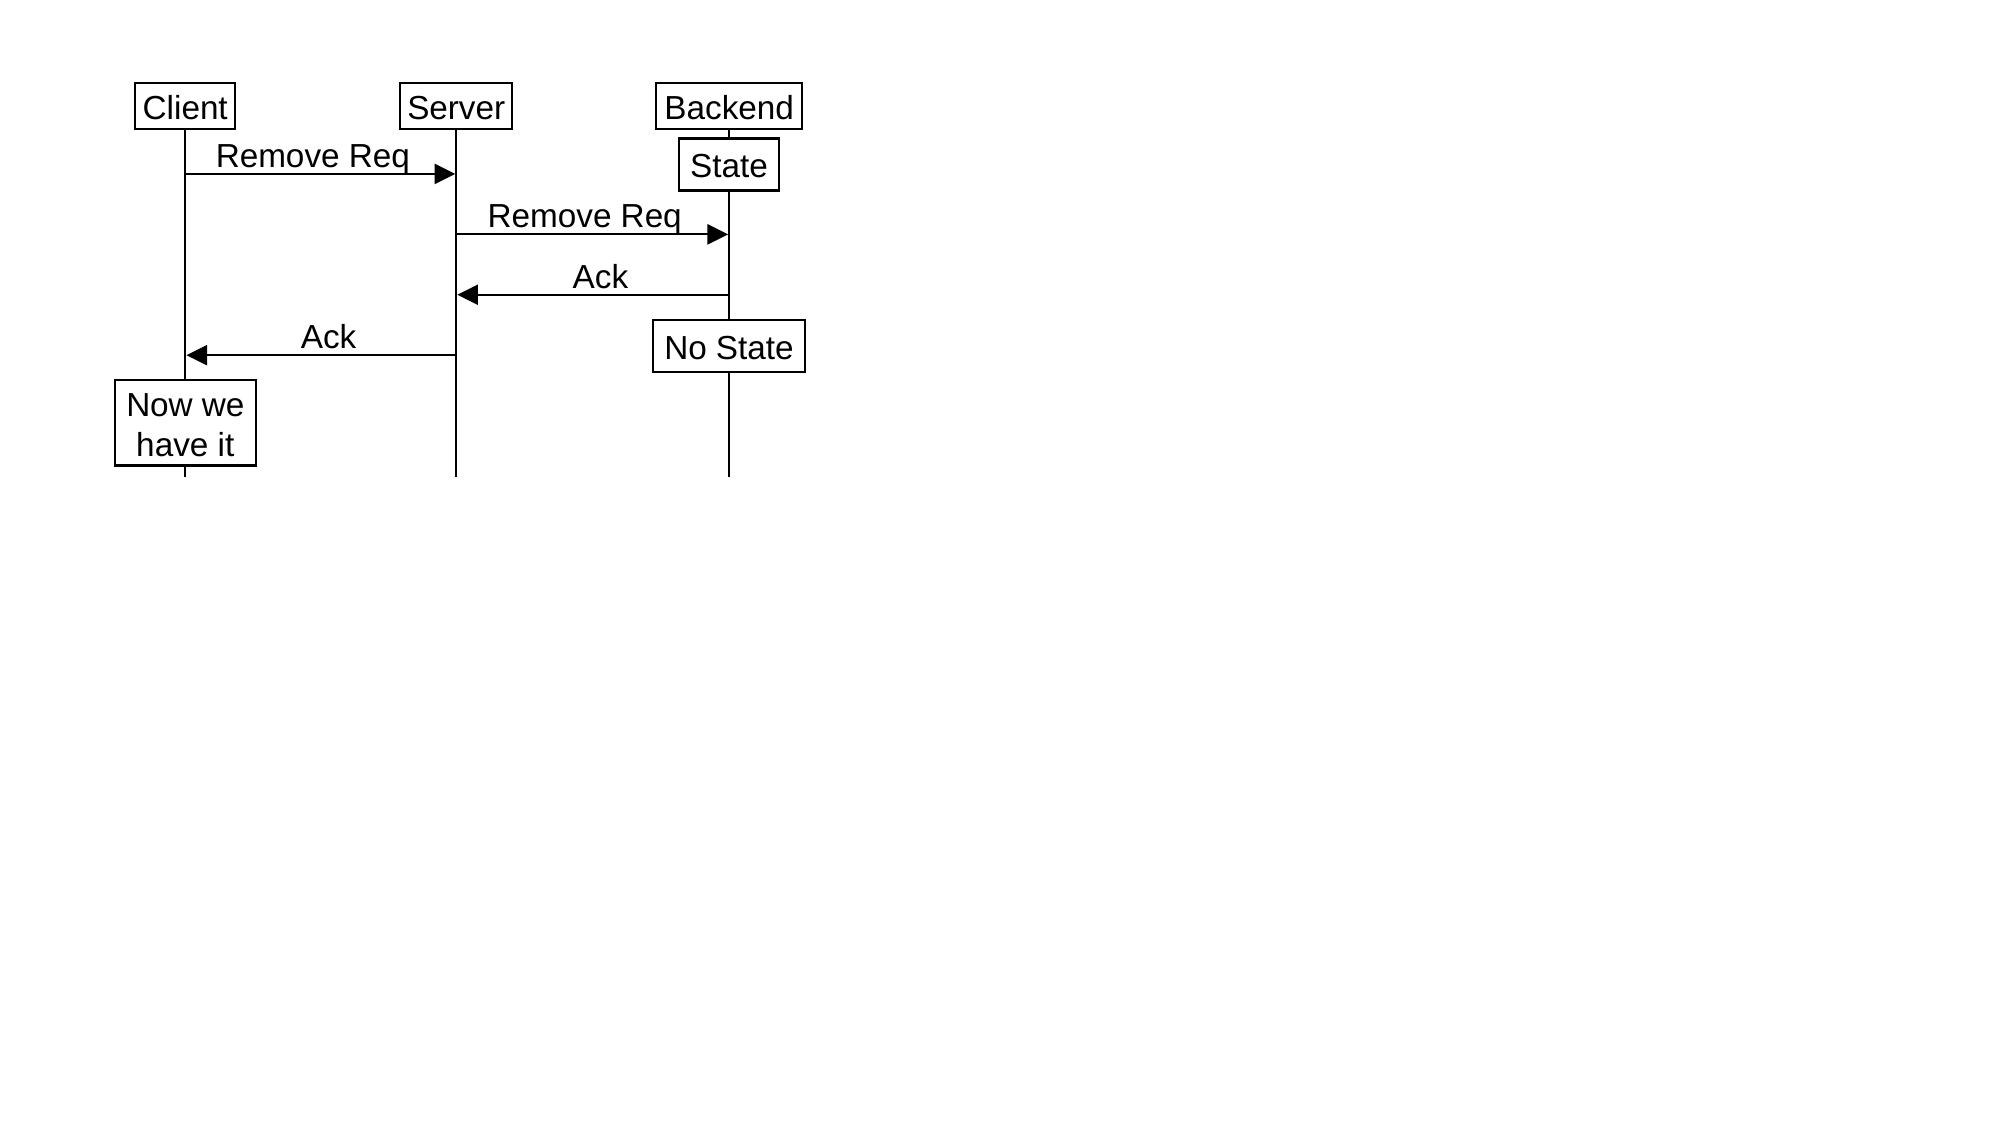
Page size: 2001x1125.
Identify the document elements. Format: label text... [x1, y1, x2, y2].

text_box Ack [298, 316, 359, 354]
text_box State [678, 138, 780, 191]
text_box [74, 74, 850, 478]
text_box Remove Req [485, 195, 685, 233]
text_box Client [135, 83, 236, 130]
text_box Backend [656, 83, 803, 130]
text_box No State [652, 319, 806, 372]
text_box Server [399, 83, 513, 130]
text_box Ack [570, 256, 631, 294]
text_box Remove Req [213, 135, 413, 173]
text_box Now we have it [114, 380, 257, 466]
